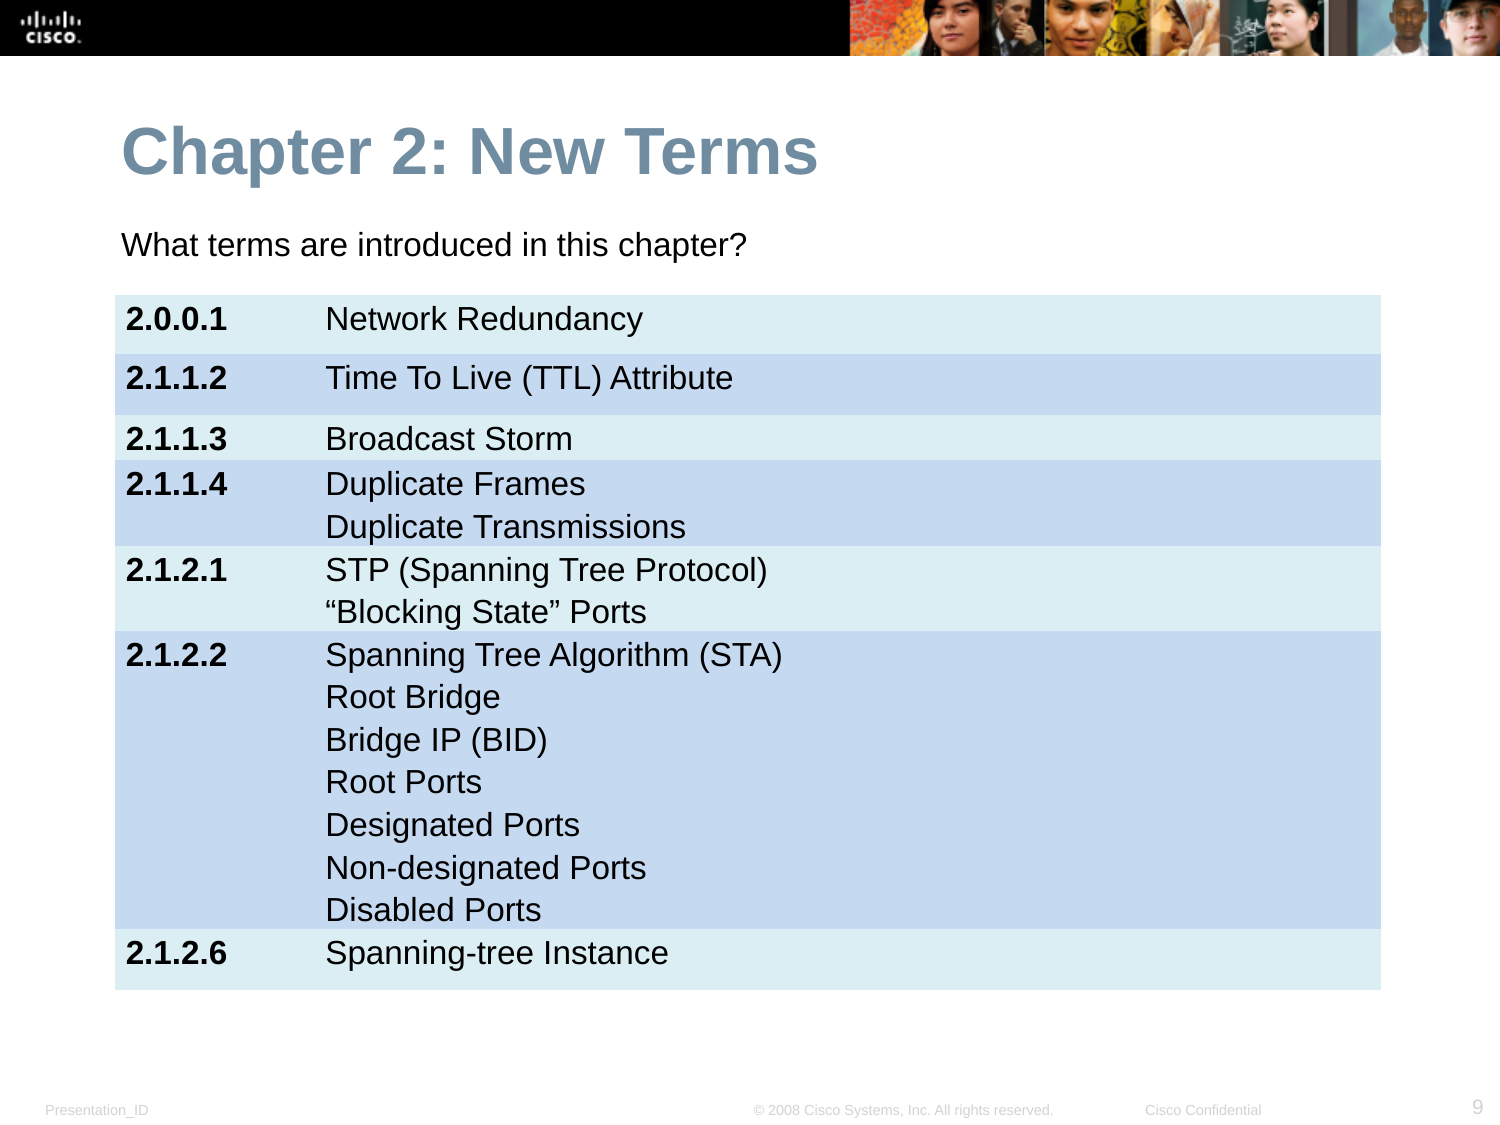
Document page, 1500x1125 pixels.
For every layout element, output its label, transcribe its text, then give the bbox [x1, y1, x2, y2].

table_cell Spanning-tree Instance [314, 929, 1381, 990]
title Chapter 2: New Terms [107, 57, 1444, 196]
table_header 2.0.0.1 [115, 295, 314, 354]
table_cell 2.1.1.3 [115, 415, 314, 460]
table_cell Duplicate Frames Duplicate Transmissions [314, 460, 1381, 546]
list What terms are introduced in this chapter? [107, 219, 1411, 300]
table_cell 2.1.1.4 [115, 460, 314, 546]
table_header Network Redundancy [314, 295, 1381, 354]
table_cell STP (Spanning Tree Protocol) “Blocking State” Ports [314, 546, 1381, 631]
table_cell 2.1.1.2 [115, 354, 314, 415]
picture [0, 0, 1500, 56]
table_cell Broadcast Storm [314, 415, 1381, 460]
table_cell 2.1.2.6 [115, 929, 314, 990]
table_cell Spanning Tree Algorithm (STA) Root Bridge Bridge IP (BID) Root Ports Designated Ports Non-designated Ports Disabled Ports [314, 631, 1381, 929]
table_cell 2.1.2.1 [115, 546, 314, 631]
table_cell Time To Live (TTL) Attribute [314, 354, 1381, 415]
table_cell 2.1.2.2 [115, 631, 314, 929]
